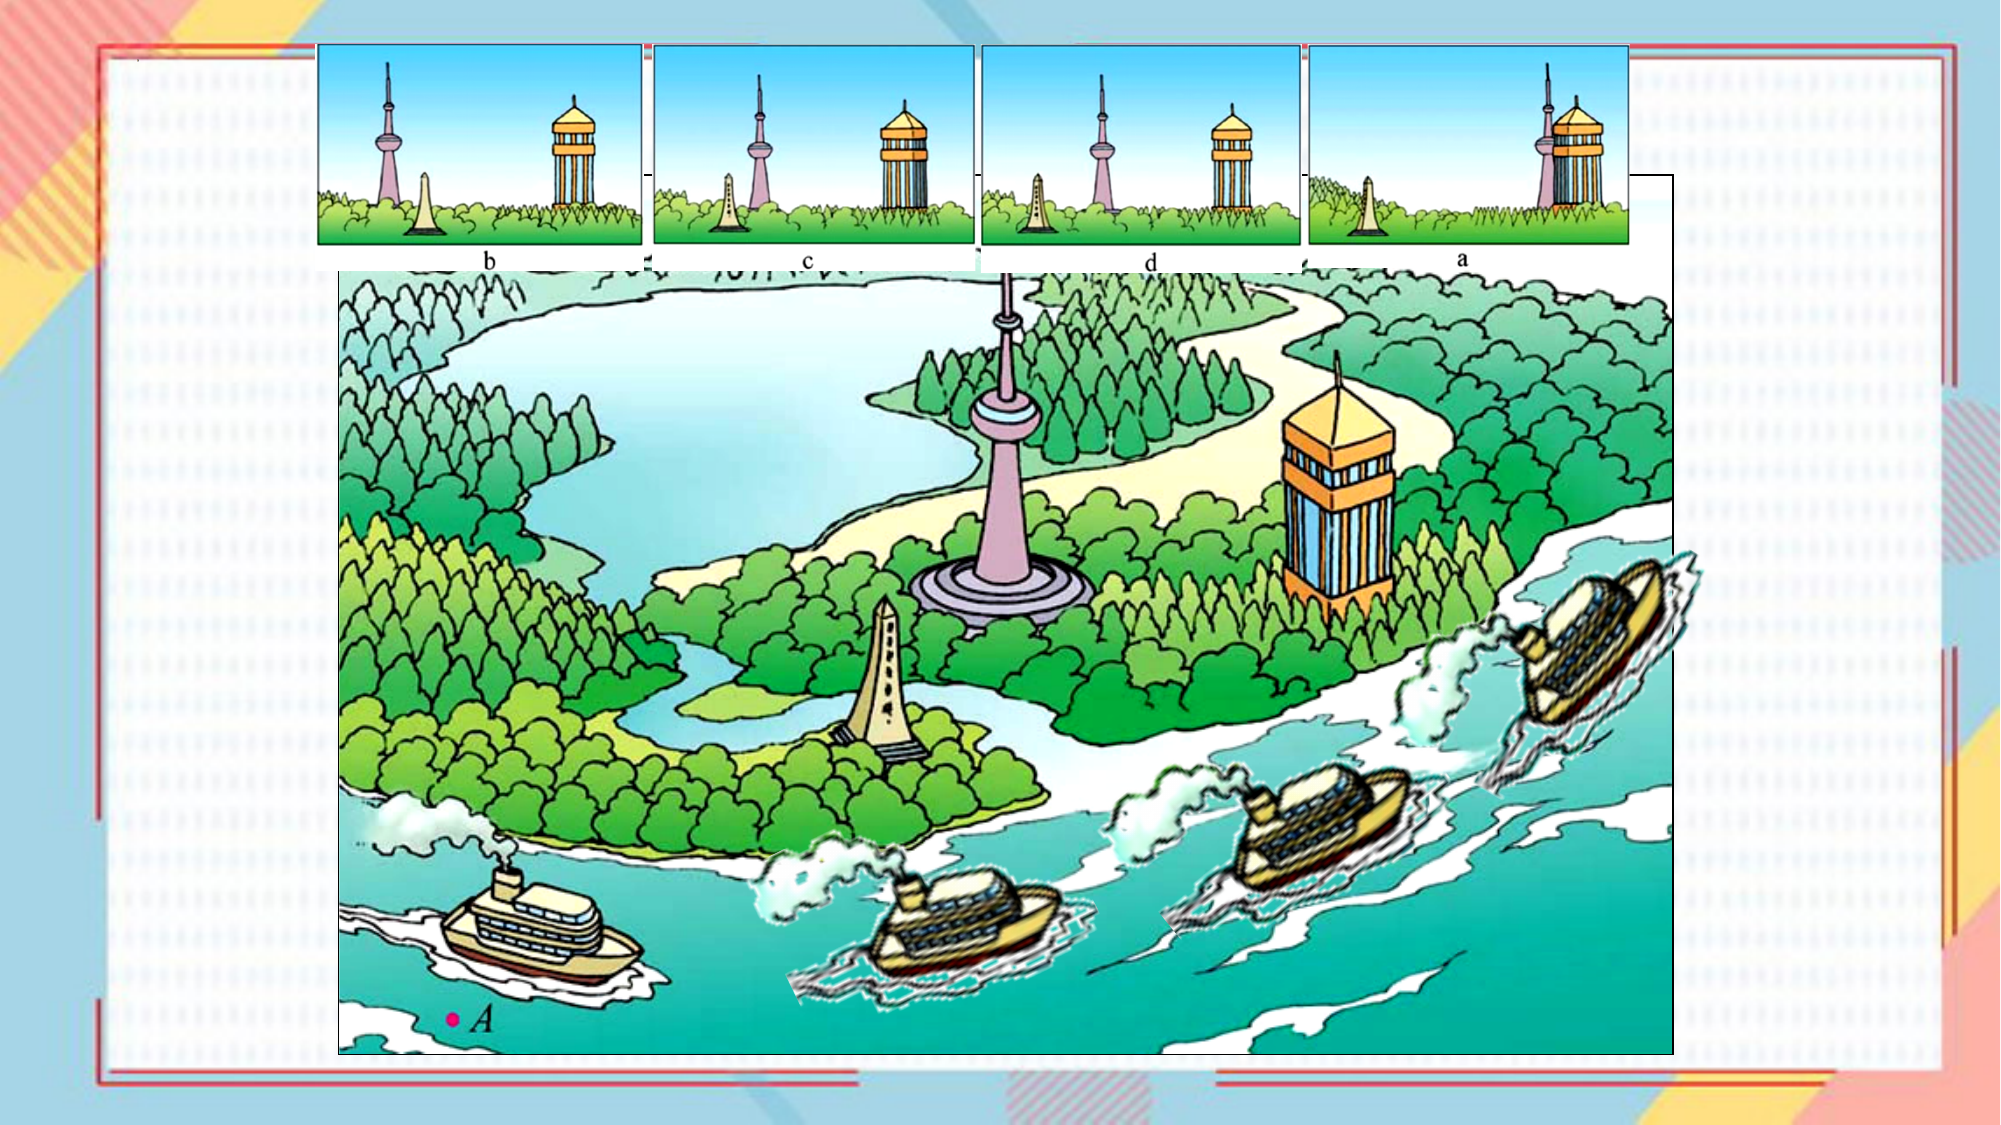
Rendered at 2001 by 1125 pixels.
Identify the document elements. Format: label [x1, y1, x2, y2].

text_box [1307, 43, 1630, 268]
text_box [652, 43, 976, 271]
picture [0, 0, 2001, 1125]
text_box [980, 43, 1302, 273]
text_box [315, 43, 644, 271]
